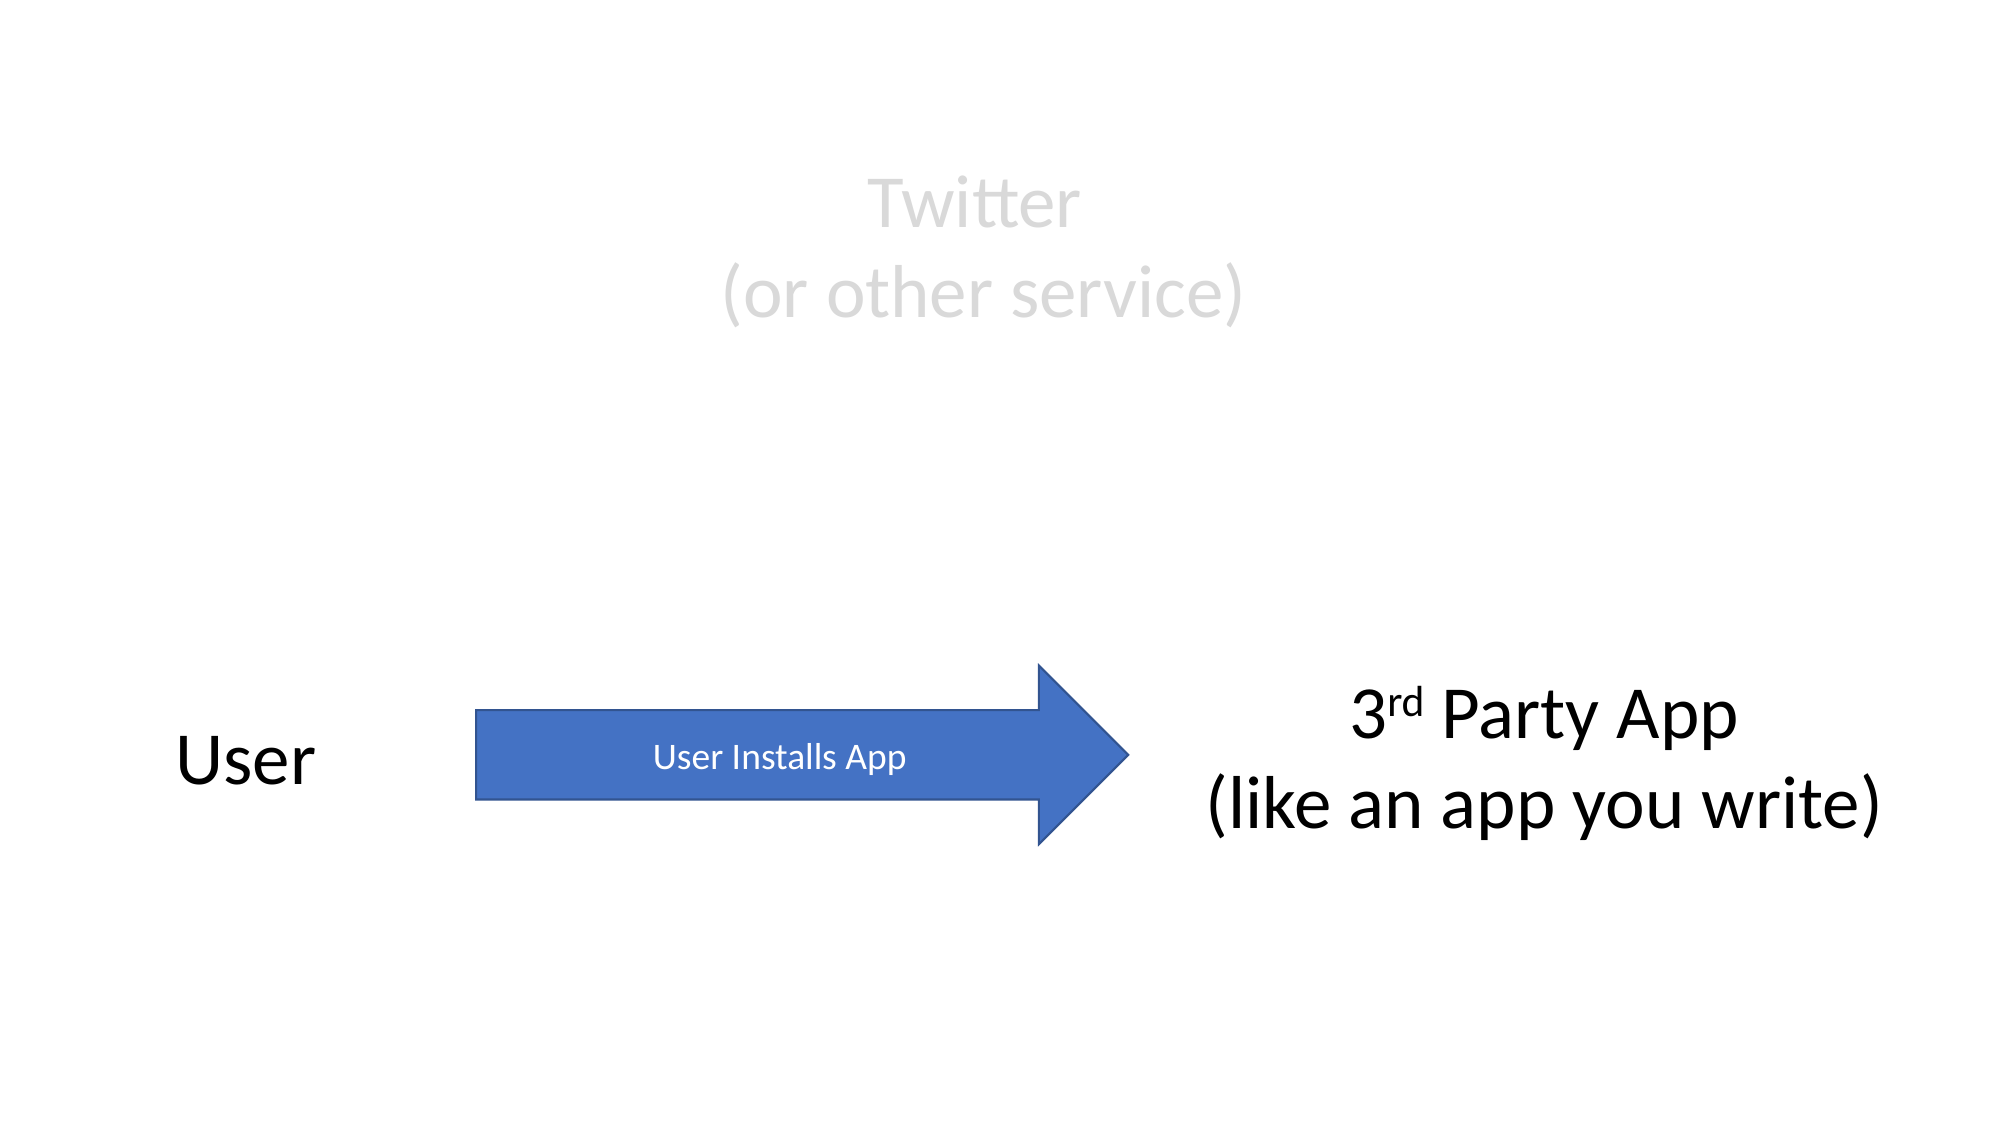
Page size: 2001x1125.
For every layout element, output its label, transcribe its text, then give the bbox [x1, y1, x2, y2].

text_box Twitter (or other service) [705, 145, 1262, 341]
text_box User Installs App [475, 663, 1130, 847]
text_box 3rd Party App (like an app you write) [1190, 656, 1899, 852]
text_box User [160, 701, 332, 807]
